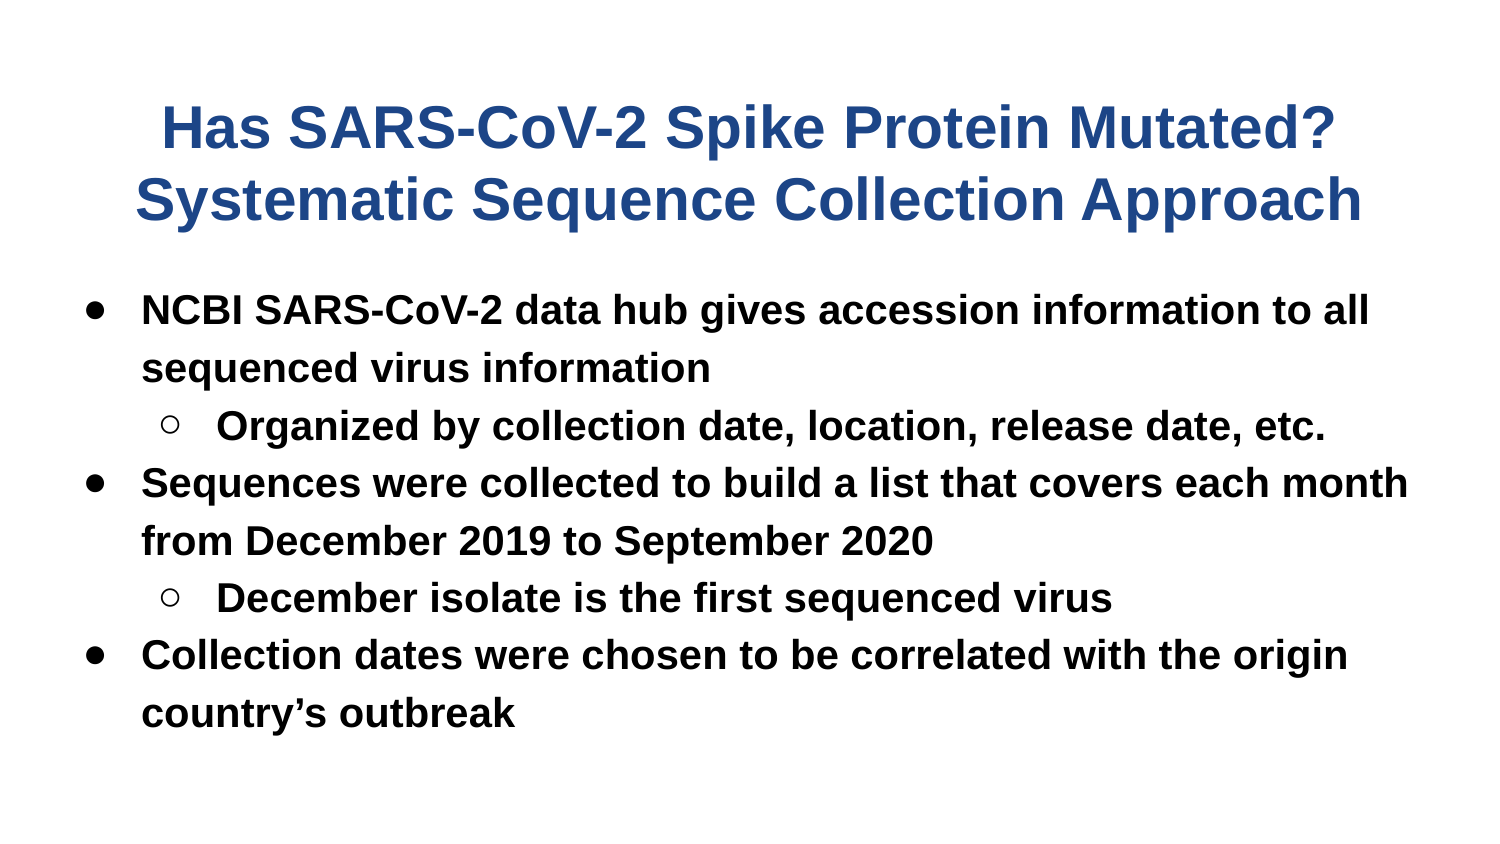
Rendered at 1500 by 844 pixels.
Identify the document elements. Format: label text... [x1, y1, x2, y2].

title Has SARS-CoV-2 Spike Protein Mutated? Systematic Sequence Collection Approach [51, 72, 1449, 260]
list NCBI SARS-CoV-2 data hub gives accession information to all sequenced virus information Organized by collection date, location, release date, etc. Sequences were collected to build a list that covers each month from December 2019 to September 2020 December isolate is the first sequenced virus Collection dates were chosen to be correlated with the origin country’s outbreak [51, 260, 1449, 750]
